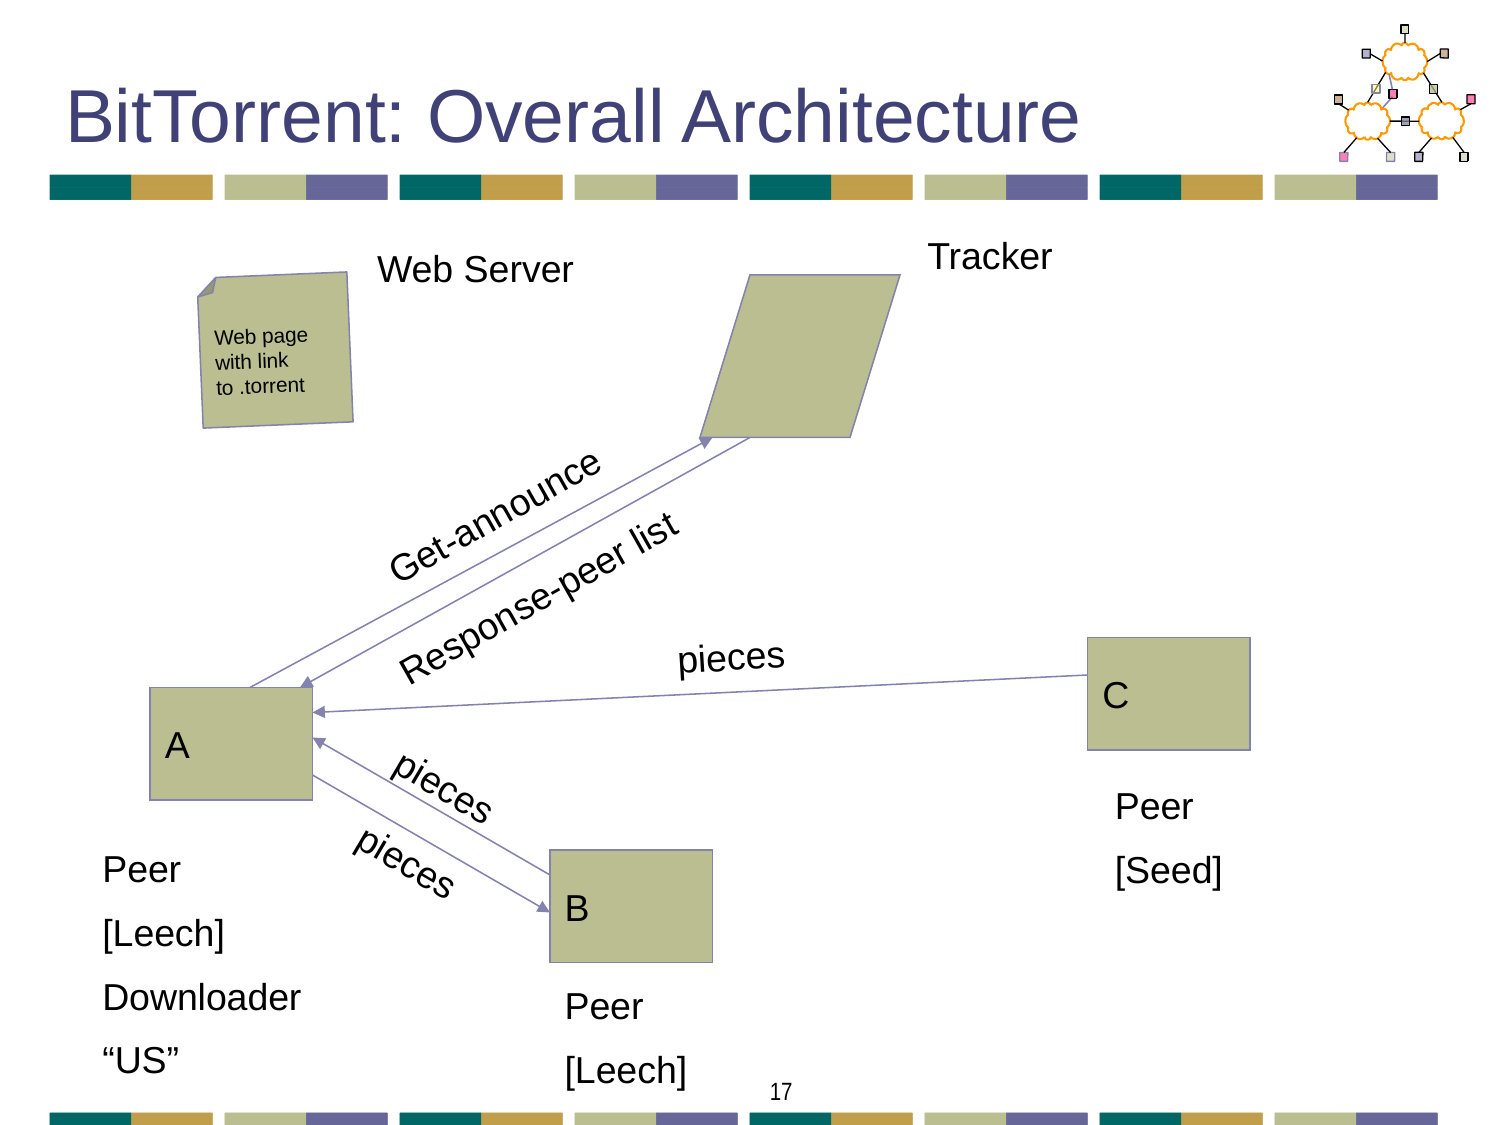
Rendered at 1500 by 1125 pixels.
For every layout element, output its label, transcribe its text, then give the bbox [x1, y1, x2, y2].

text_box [87, 224, 1251, 1104]
title BitTorrent: Overall Architecture [50, 62, 1438, 163]
